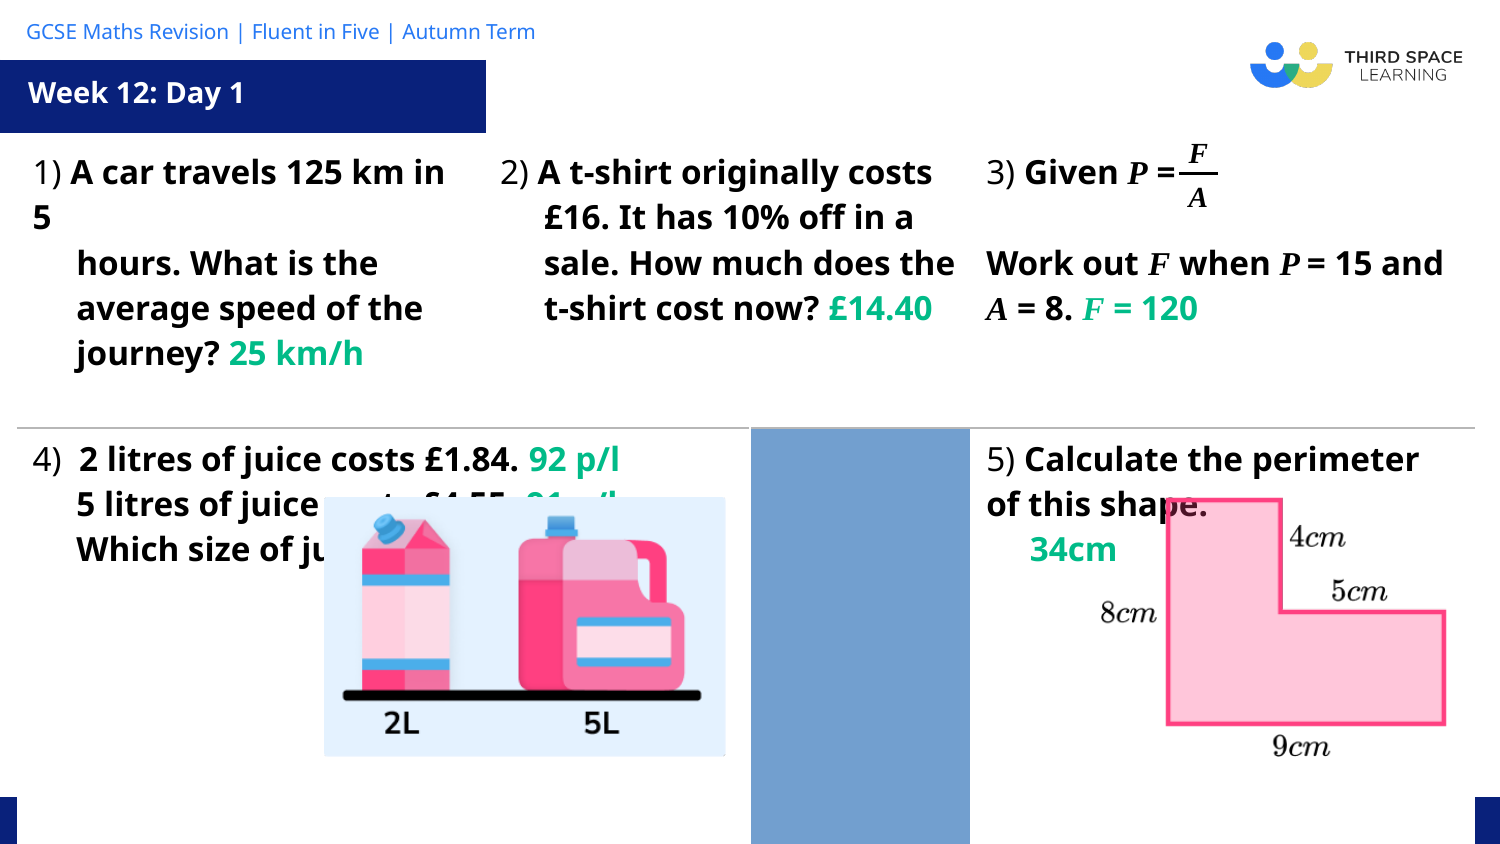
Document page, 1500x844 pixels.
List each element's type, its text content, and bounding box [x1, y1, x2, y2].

table_cell 5) Calculate the perimeter of this shape. 34cm [972, 429, 1474, 844]
text_box Week 12: Day 1 [13, 59, 383, 160]
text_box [1178, 134, 1218, 214]
table_header 1) A car travels 125 km in 5 hours. What is the average speed of the journey? 25 km/h [19, 142, 484, 427]
picture [324, 497, 726, 757]
picture [1099, 497, 1447, 757]
table_header 3) Given P = Work out F when P = 15 and A = 8. F = 120 [972, 142, 1474, 427]
table_cell 4) 2 litres of juice costs £1.84. 92 p/l 5 litres of juice costs £4.55. 91 p/l Which size of juice is best value? 5L [19, 429, 749, 844]
picture [1250, 33, 1465, 99]
table_header 2) A t-shirt originally costs £16. It has 10% off in a sale. How much does the t-shirt cost now? £14.40 [486, 142, 970, 427]
